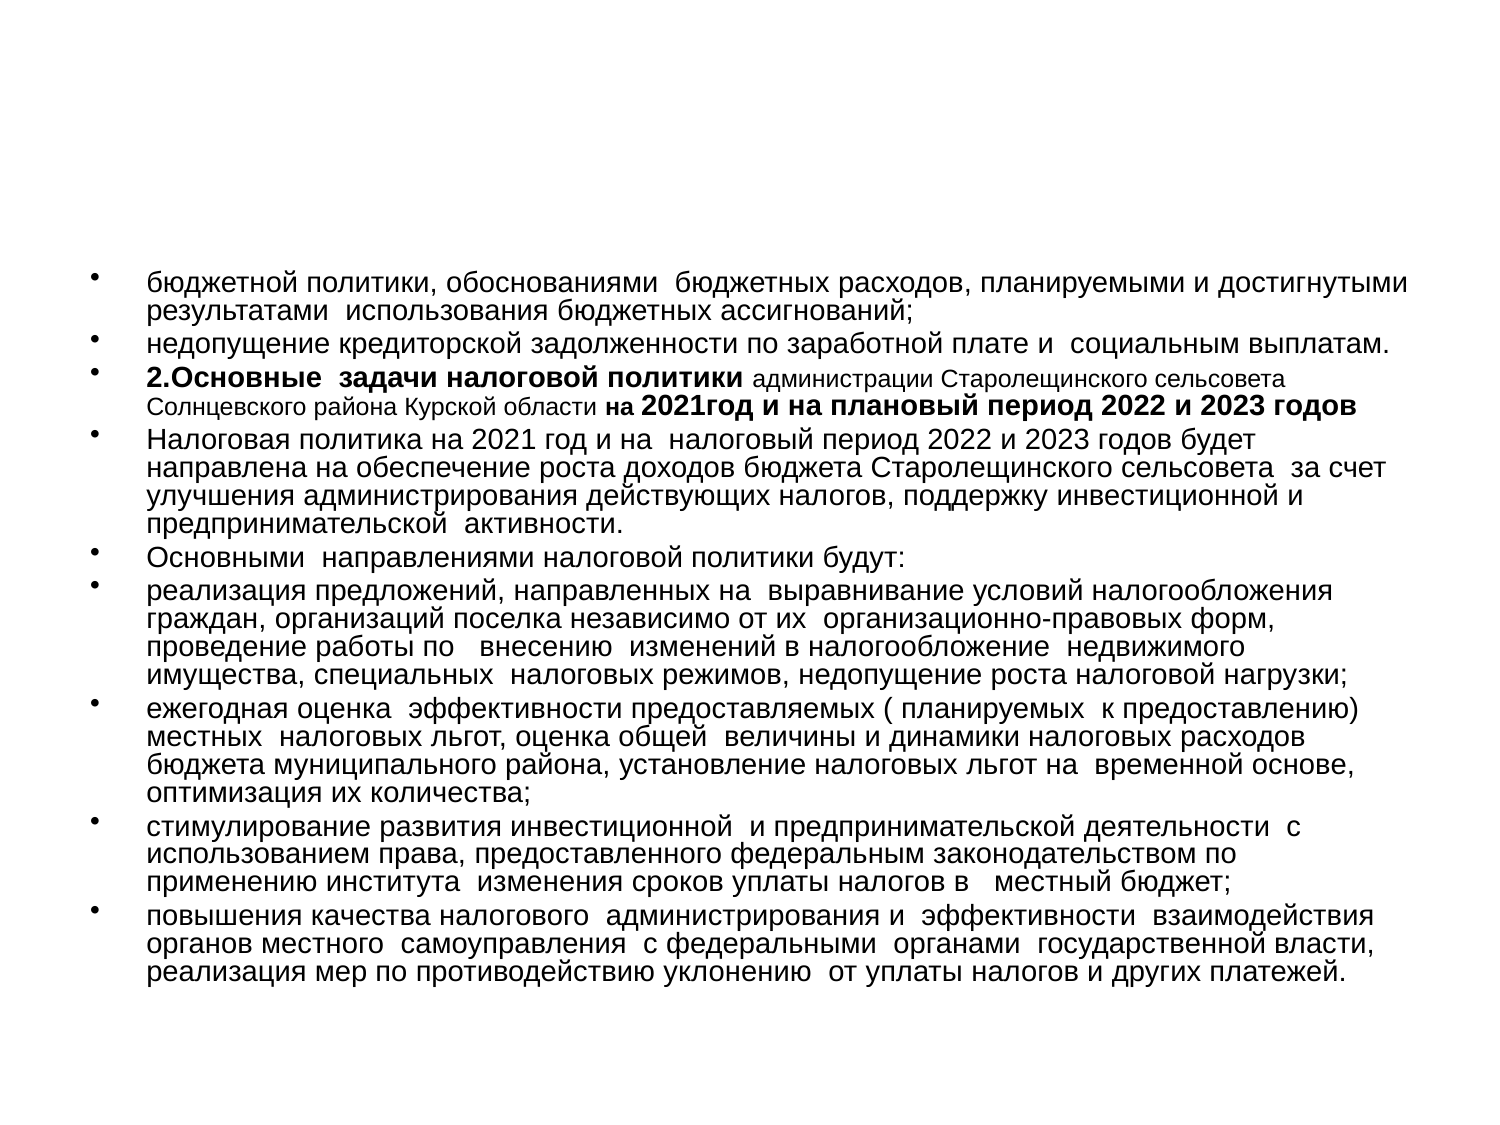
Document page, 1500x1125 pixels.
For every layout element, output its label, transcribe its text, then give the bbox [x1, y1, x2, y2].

list бюджетной политики, обоснованиями бюджетных расходов, планируемыми и достигнутыми результатами использования бюджетных ассигнований; недопущение кредиторской задолженности по заработной плате и социальным выплатам. 2.Основные задачи налоговой политики администрации Старолещинского сельсовета Солнцевского района Курской области на 2021год и на плановый период 2022 и 2023 годов Налоговая политика на 2021 год и на налоговый период 2022 и 2023 годов будет направлена на обеспечение роста доходов бюджета Старолещинского сельсовета за счет улучшения администрирования действующих налогов, поддержку инвестиционной и предпринимательской активности. Основными направлениями налоговой политики будут: реализация предложений, направленных на выравнивание условий налогообложения граждан, организаций поселка независимо от их организационно-правовых форм, проведение работы по внесению изменений в налогообложение недвижимого имущества, специальных налоговых режимов, недопущение роста налоговой нагрузки; ежегодная оценка эффективности предоставляемых ( планируемых к предоставлению) местных налоговых льгот, оценка общей величины и динамики налоговых расходов бюджета муниципального района, установление налоговых льгот на временной основе, оптимизация их количества; стимулирование развития инвестиционной и предпринимательской деятельности с использованием права, предоставленного федеральным законодательством по применению института изменения сроков уплаты налогов в местный бюджет; повышения качества налогового администрирования и эффективности взаимодействия органов местного самоуправления с федеральными органами государственной власти, реализация мер по противодействию уклонению от уплаты налогов и других платежей. [74, 262, 1426, 1006]
